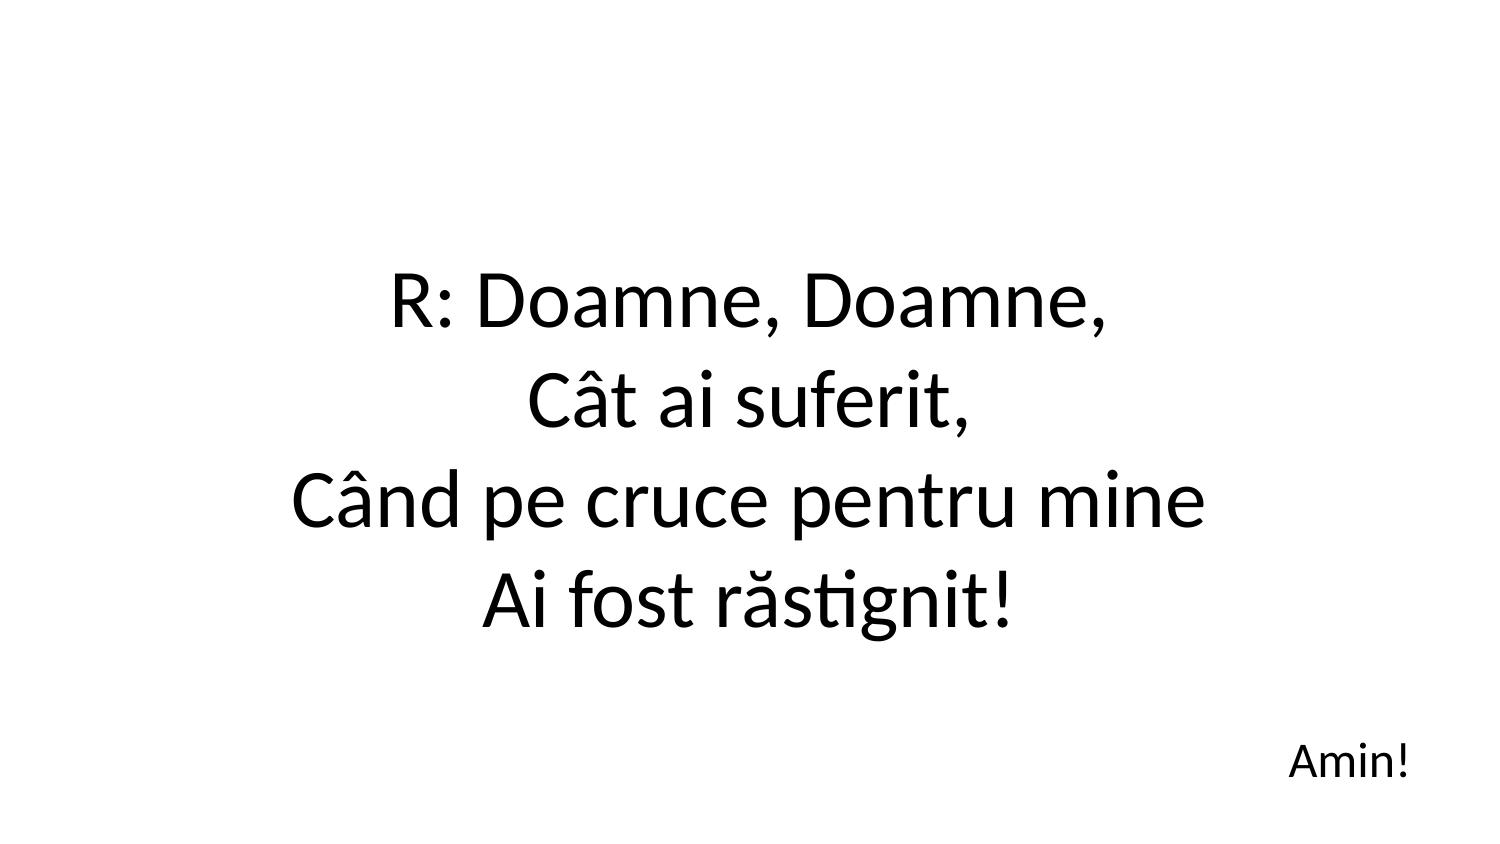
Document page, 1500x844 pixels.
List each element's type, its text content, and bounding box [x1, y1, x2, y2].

text_box Amin! [1273, 674, 1427, 795]
text_box R: Doamne, Doamne, Cât ai suferit, Când pe cruce pentru mine Ai fost răstignit! [276, 192, 1224, 652]
